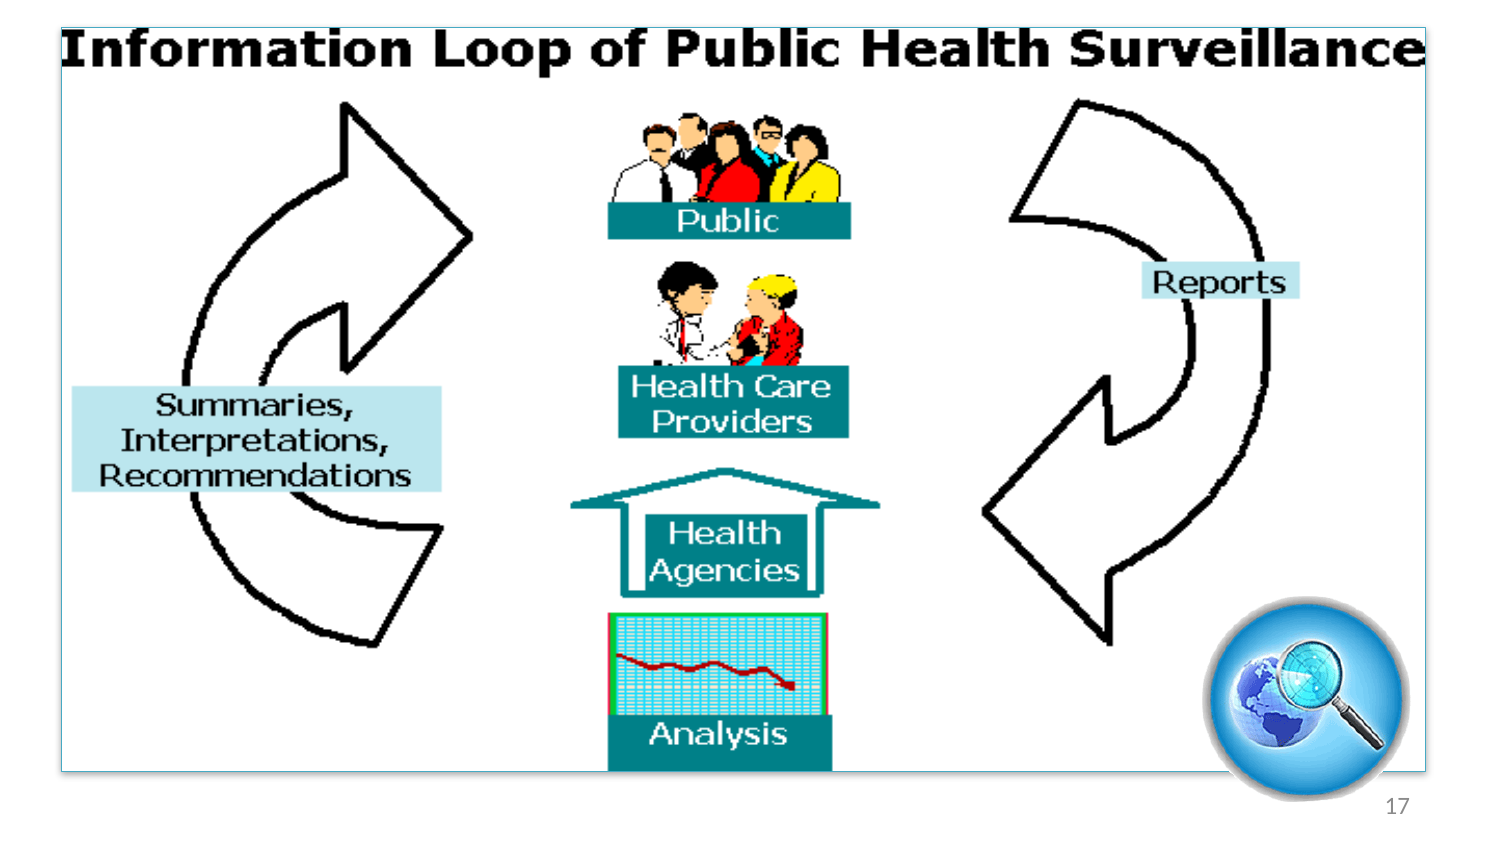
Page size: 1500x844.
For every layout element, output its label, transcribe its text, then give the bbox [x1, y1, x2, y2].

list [62, 27, 1426, 771]
picture [1149, 590, 1463, 809]
slide_number 17 [1074, 782, 1425, 827]
